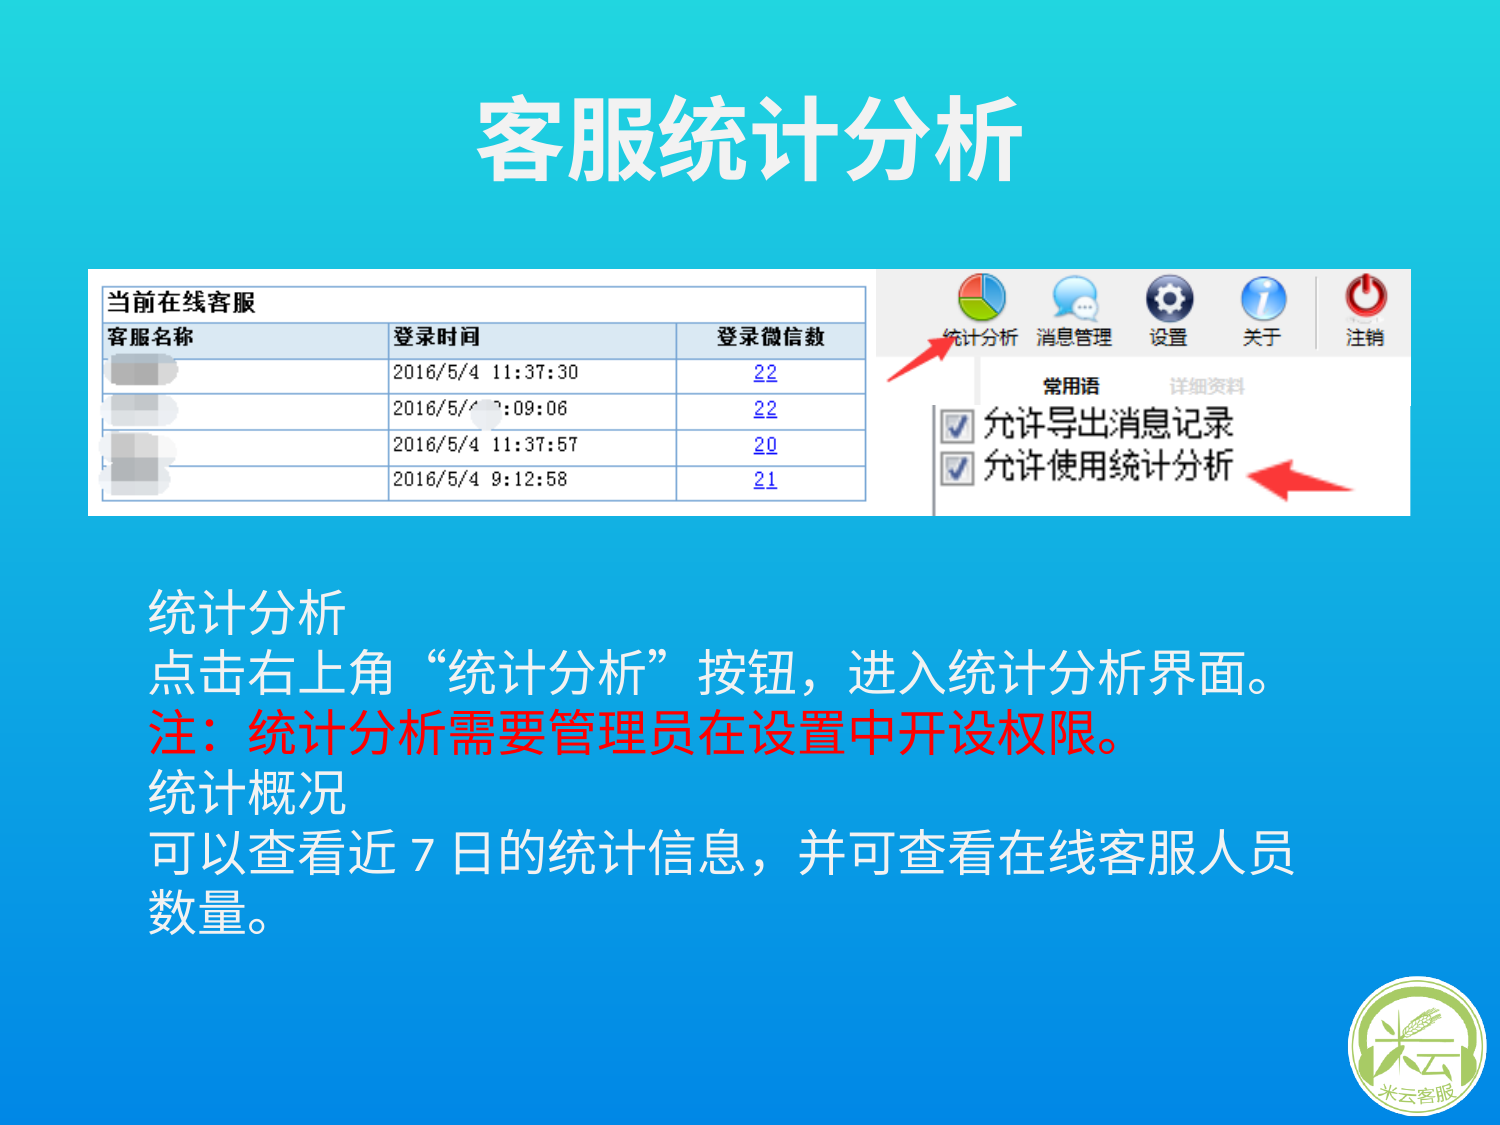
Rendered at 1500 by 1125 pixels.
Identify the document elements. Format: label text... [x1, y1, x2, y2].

text_box 统计分析 点击右上角“统计分析”按钮，进入统计分析界面。注：统计分析需要管理员在设置中开设权限。 统计概况 可以查看近7日的统计信息，并可查看在线客服人员数量。 [132, 574, 1321, 949]
picture [0, 269, 1500, 515]
text_box 客服统计分析 [74, 42, 1425, 231]
picture [1339, 970, 1500, 1125]
